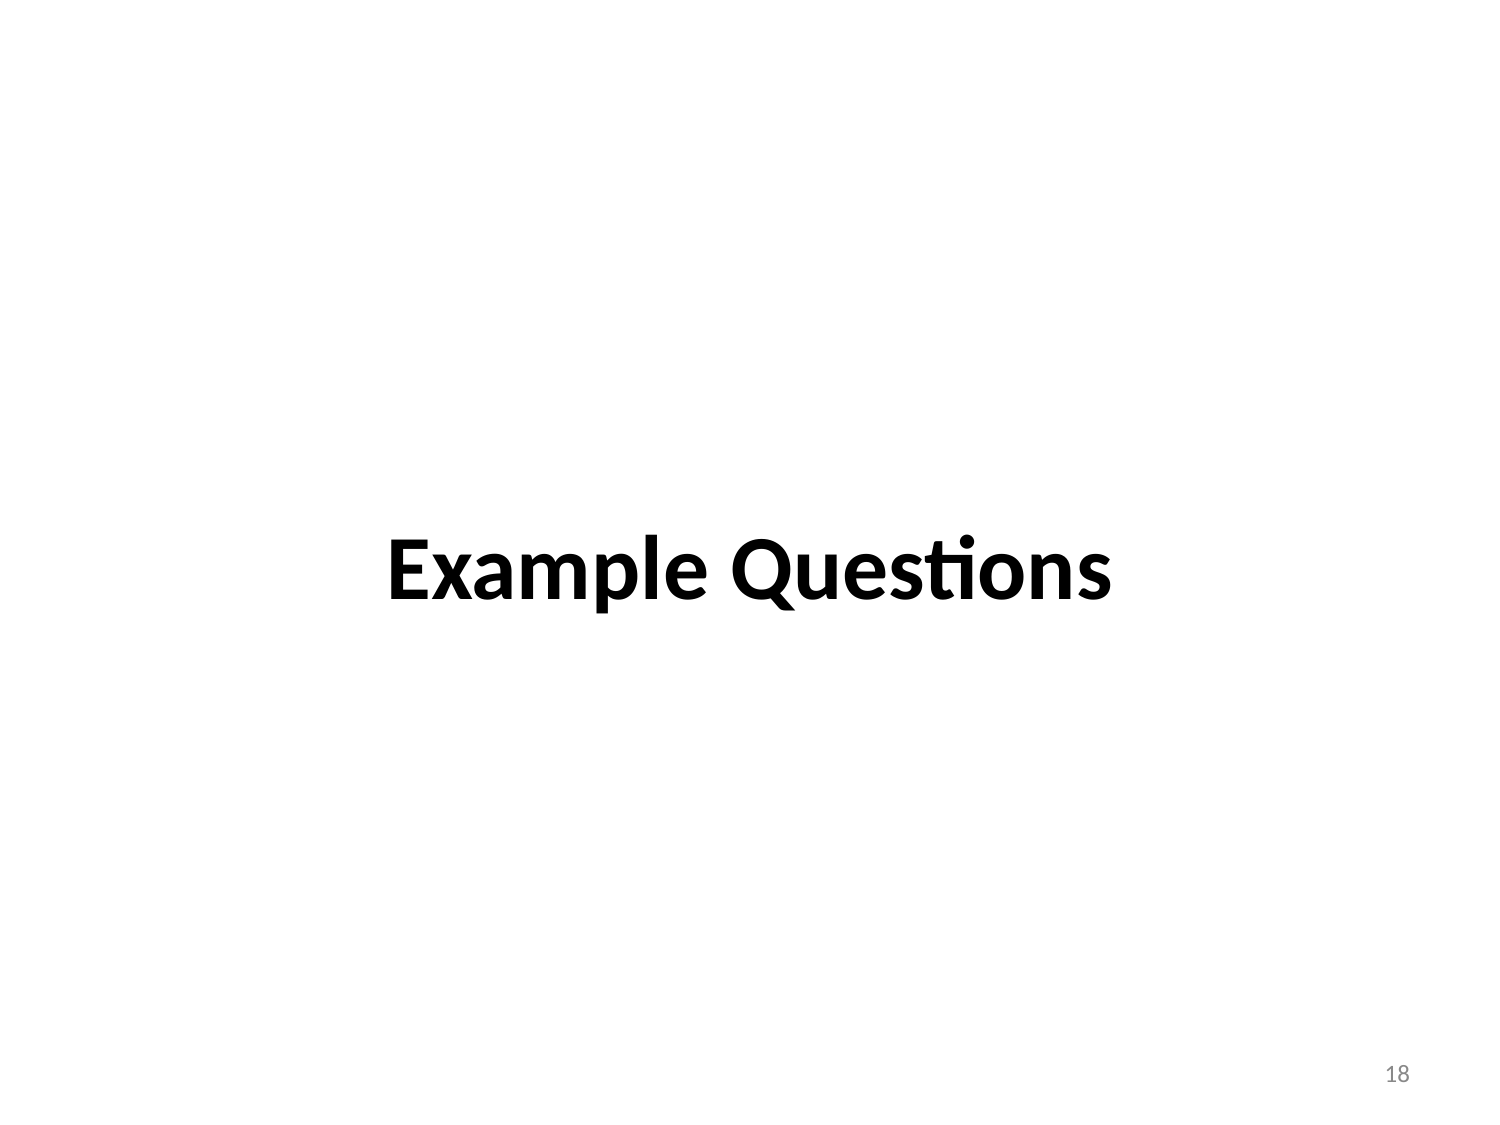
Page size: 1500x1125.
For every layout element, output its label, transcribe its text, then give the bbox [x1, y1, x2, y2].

title Example Questions [75, 468, 1425, 657]
slide_number 18 [1074, 1042, 1425, 1103]
